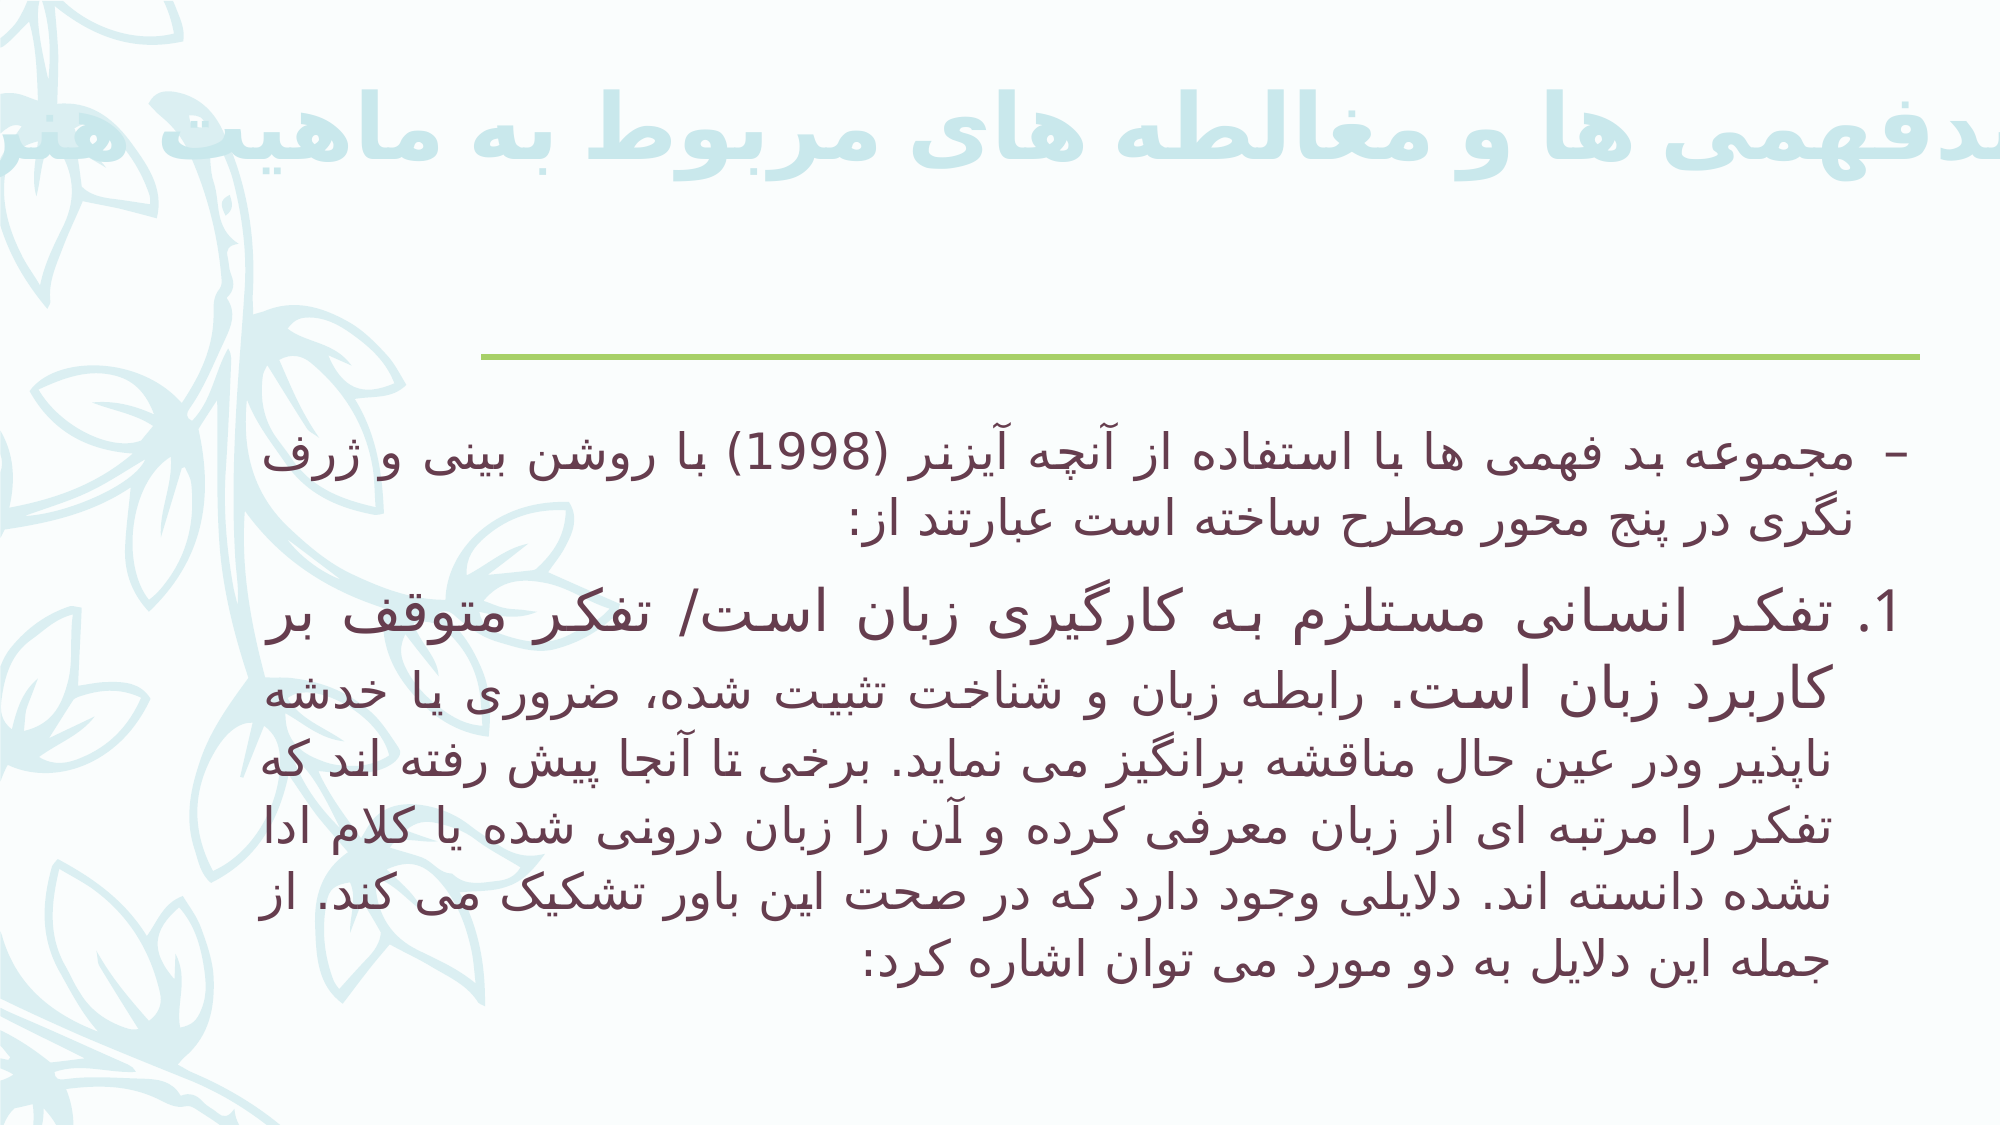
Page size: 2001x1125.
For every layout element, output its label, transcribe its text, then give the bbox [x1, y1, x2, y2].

list مجموعه بد فهمی ها با استفاده از آنچه آیزنر (1998) با روشن بینی و ژرف نگری در پنج محور مطرح ساخته است عبارتند از: تفکر انسانی مستلزم به کارگیری زبان است/ تفکر متوقف بر کاربرد زبان است. رابطه زبان و شناخت تثبیت شده، ضروری یا خدشه ناپذیر ودر عین حال مناقشه برانگیز می نماید. برخی تا آنجا پیش رفته اند که تفکر را مرتبه ای از زبان معرفی کرده و آن را زبان درونی شده یا کلام ادا نشده دانسته اند. دلایلی وجود دارد که در صحت این باور تشکیک می کند. از جمله این دلایل به دو مورد می توان اشاره کرد: [244, 405, 1924, 1065]
text_box بدفهمی ها و مغالطه های مربوط به ماهیت هنر [0, 60, 2000, 186]
